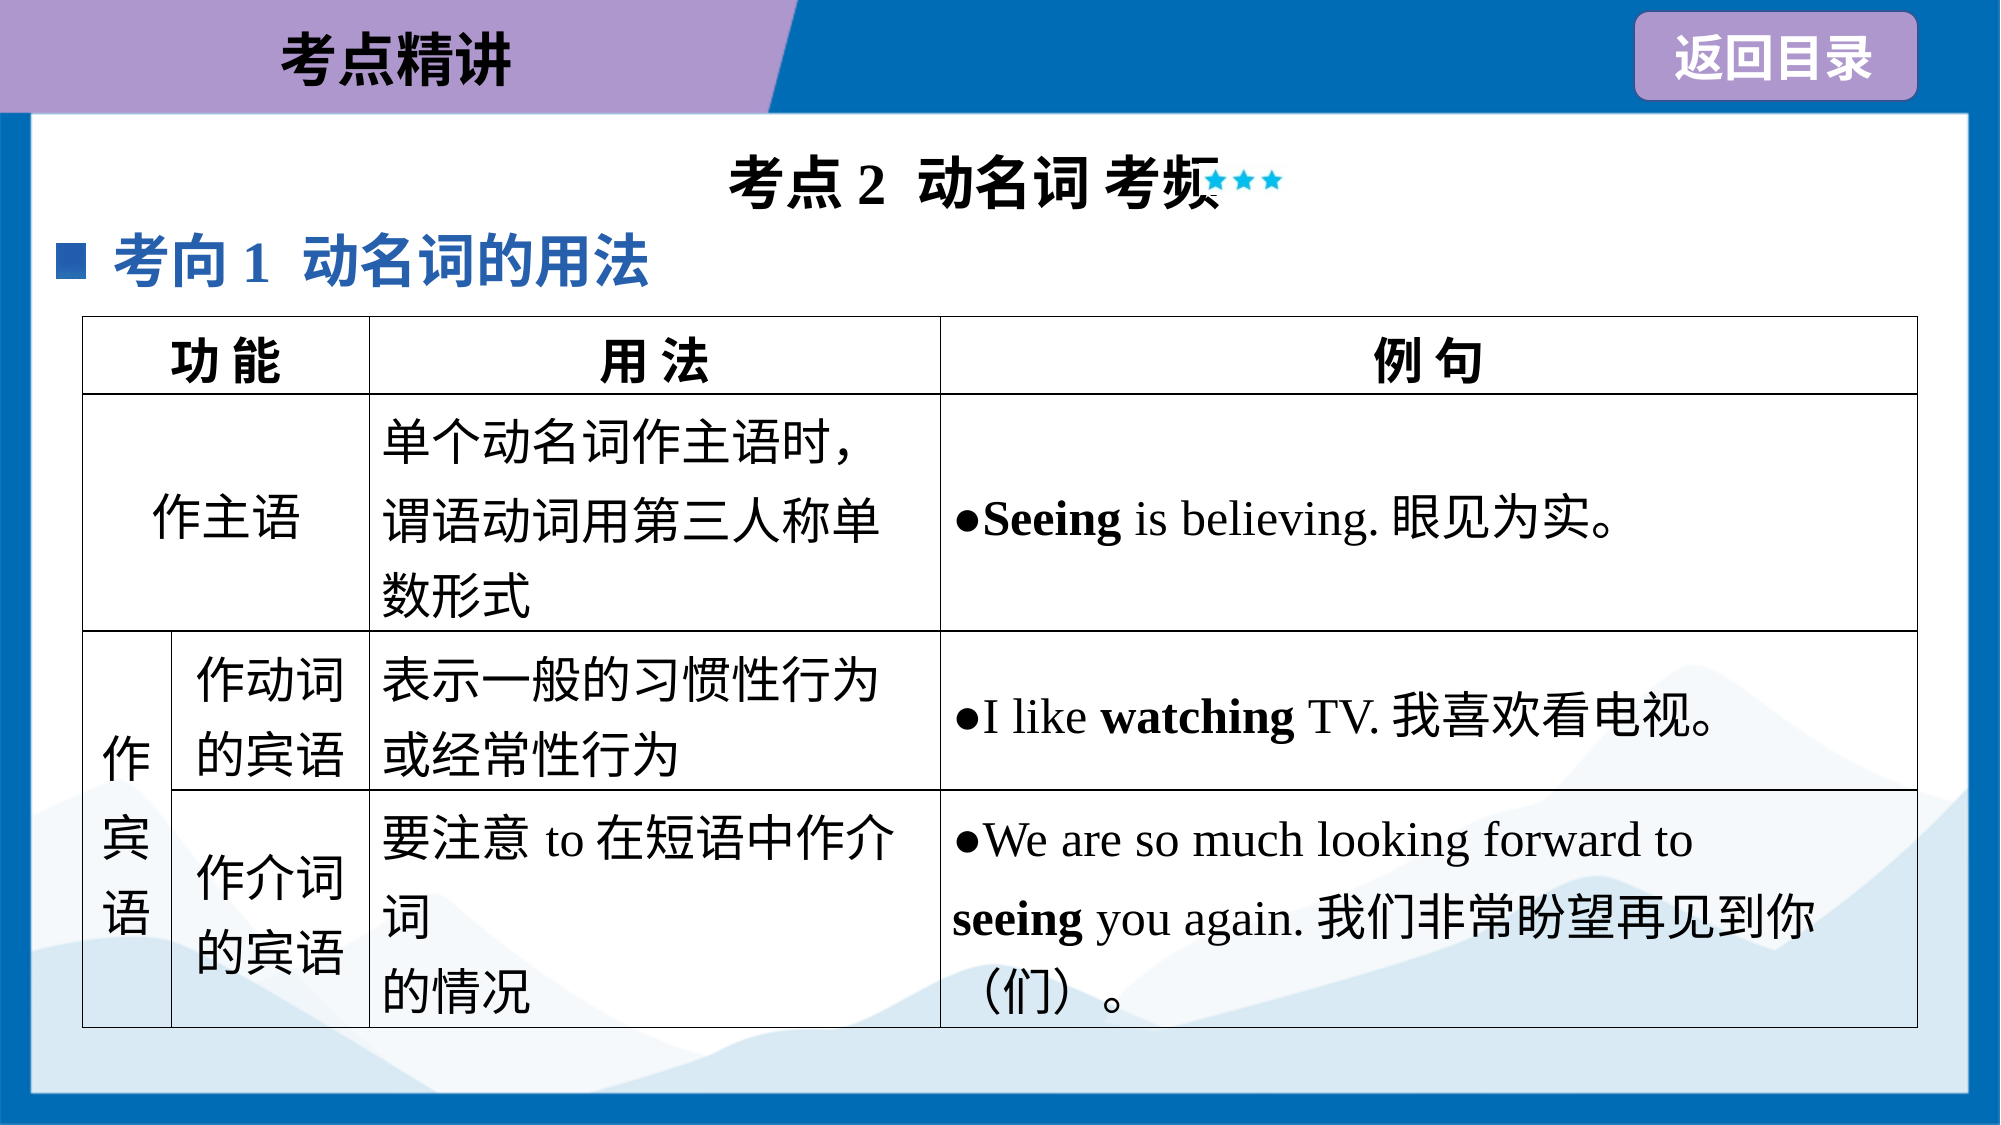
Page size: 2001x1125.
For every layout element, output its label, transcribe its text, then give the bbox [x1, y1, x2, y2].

table_cell ●I like watching TV.我喜欢看电视。 [941, 632, 1917, 789]
table_header 用 法 [370, 317, 940, 393]
table_cell ●Seeing is believing.眼见为实。 [941, 395, 1917, 630]
table_cell 作 宾 语 [83, 632, 171, 1027]
table_cell ●We are so much looking forward to seeing you again.我们非常盼望再见到你 （们）。 [941, 791, 1917, 1027]
text_box 考点2 动名词 考频 . [82, 144, 1918, 215]
table_cell 表示一般的习惯性行为 或经常性行为 [370, 632, 940, 789]
table_cell 作介词 的宾语 [172, 791, 369, 1027]
table_header 例 句 [941, 317, 1917, 393]
table_cell 作动词 的宾语 [172, 632, 369, 789]
picture [0, 0, 2000, 1125]
table_cell 单个动名词作主语时， 谓语动词用第三人称单 数形式 [370, 395, 940, 630]
table_header 功 能 [83, 317, 369, 393]
table_cell 要注意to在短语中作介词 的情况 [370, 791, 940, 1027]
table_cell 作主语 [83, 395, 369, 630]
text_box 考向1 动名词的用法 [112, 223, 1917, 294]
